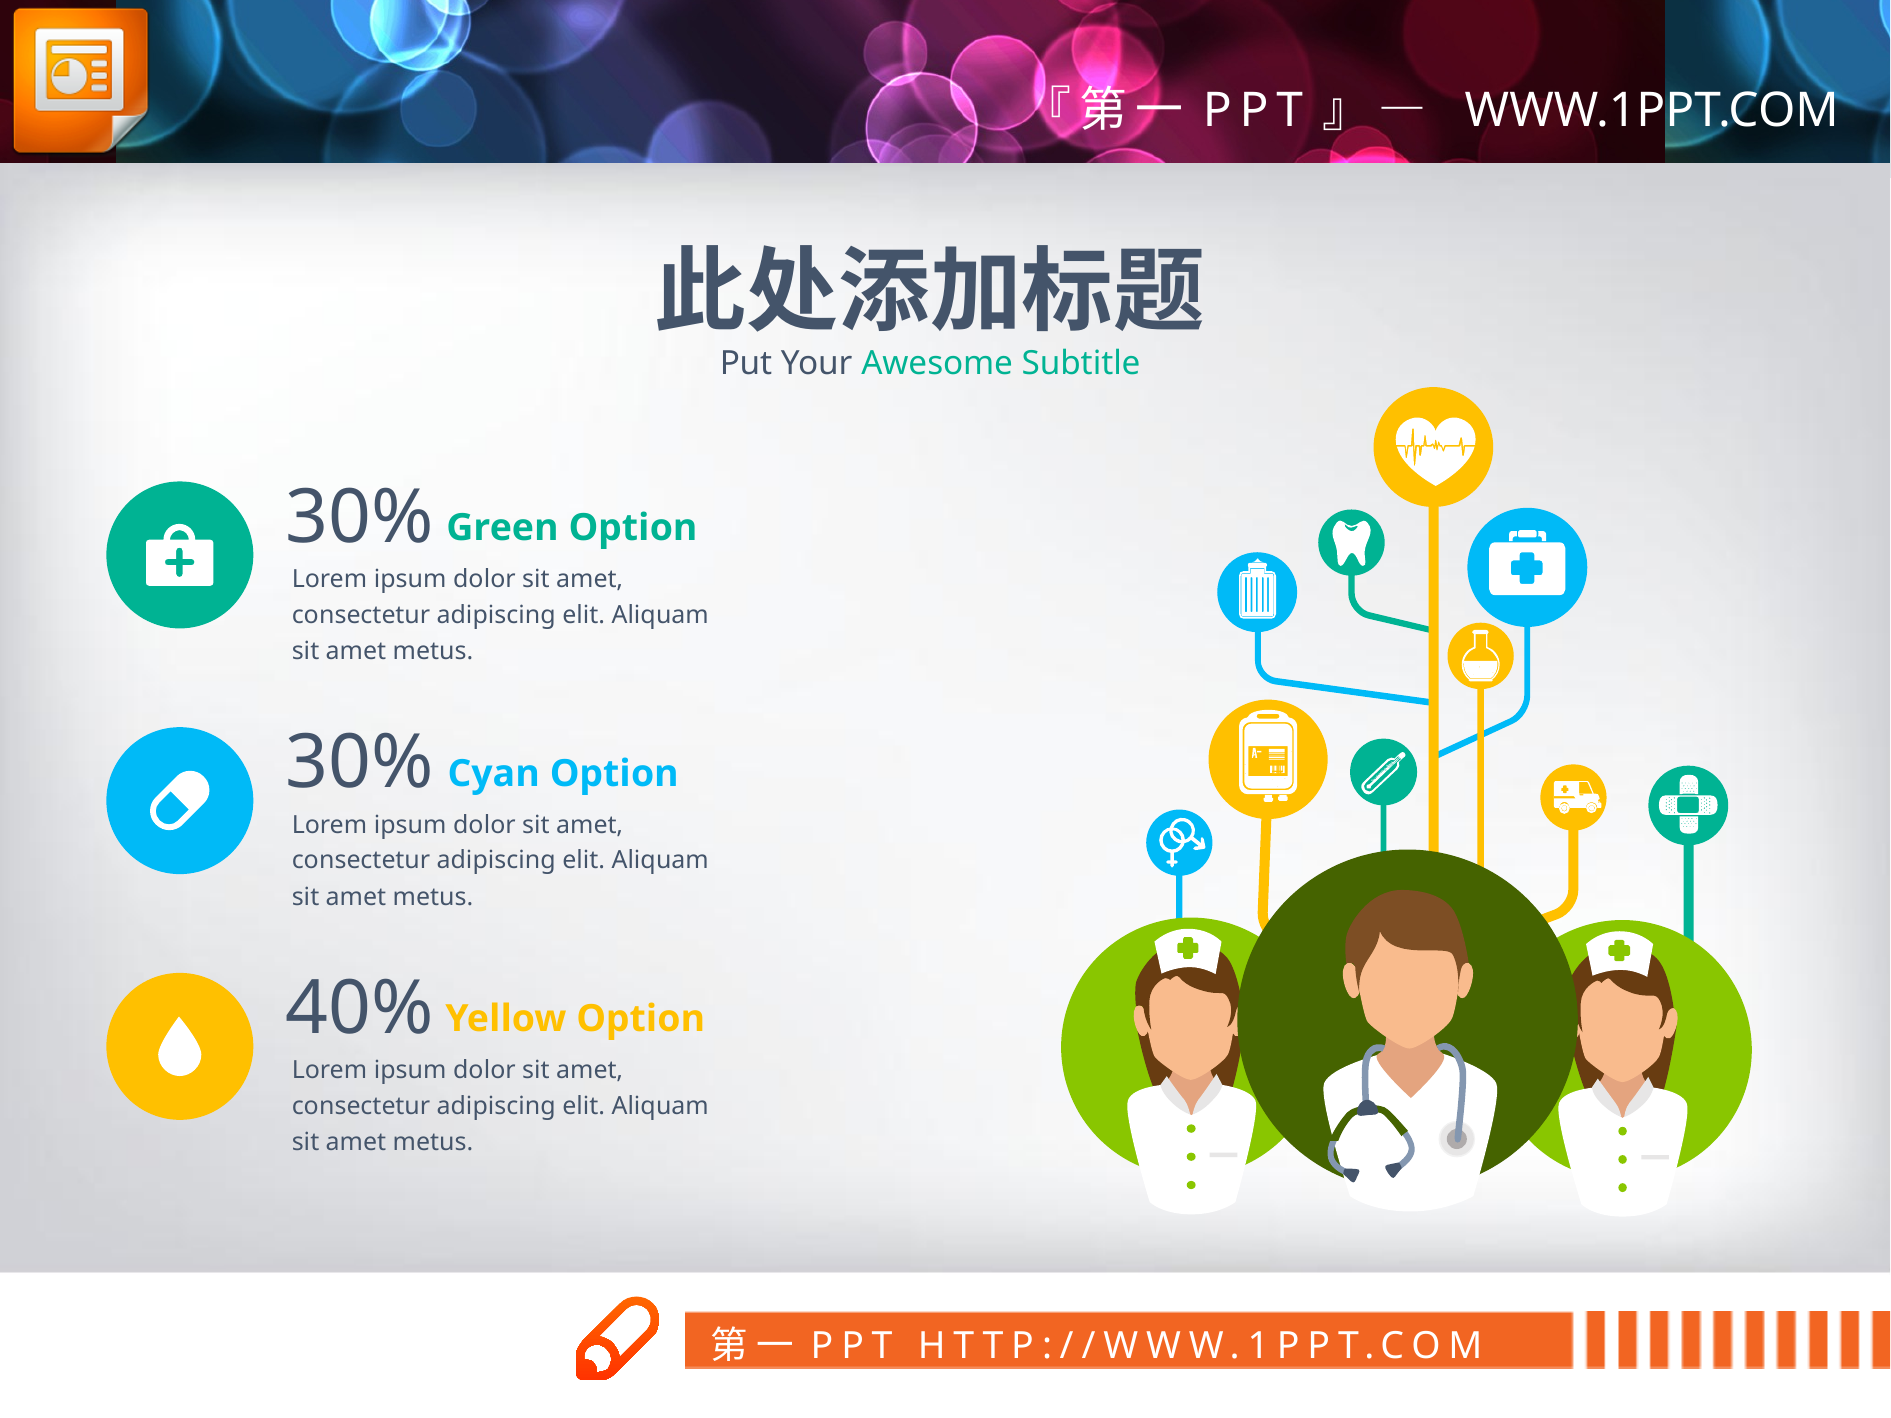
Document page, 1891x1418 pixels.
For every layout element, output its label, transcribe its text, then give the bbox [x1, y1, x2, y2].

text_box [158, 1016, 202, 1077]
text_box 此处添加标题 [640, 224, 1221, 350]
text_box Put Your Awesome Subtitle [704, 334, 1156, 389]
text_box [106, 972, 254, 1120]
text_box 30% [270, 705, 449, 811]
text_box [1060, 386, 1753, 1217]
text_box Yellow Option [430, 986, 721, 1047]
text_box [150, 770, 210, 831]
text_box Cyan Option [432, 741, 694, 801]
text_box Lorem ipsum dolor sit amet, consectetur adipiscing elit. Aliquam sit amet metus. [277, 549, 730, 672]
text_box 40% [270, 951, 449, 1056]
text_box [106, 481, 254, 629]
text_box [106, 727, 254, 875]
text_box 30% [270, 459, 449, 565]
picture [0, 0, 1891, 1275]
text_box Lorem ipsum dolor sit amet, consectetur adipiscing elit. Aliquam sit amet metus. [277, 1040, 730, 1163]
picture [685, 1311, 1891, 1369]
text_box Lorem ipsum dolor sit amet, consectetur adipiscing elit. Aliquam sit amet metus. [277, 794, 730, 918]
text_box Green Option [431, 495, 713, 556]
text_box [146, 523, 214, 586]
